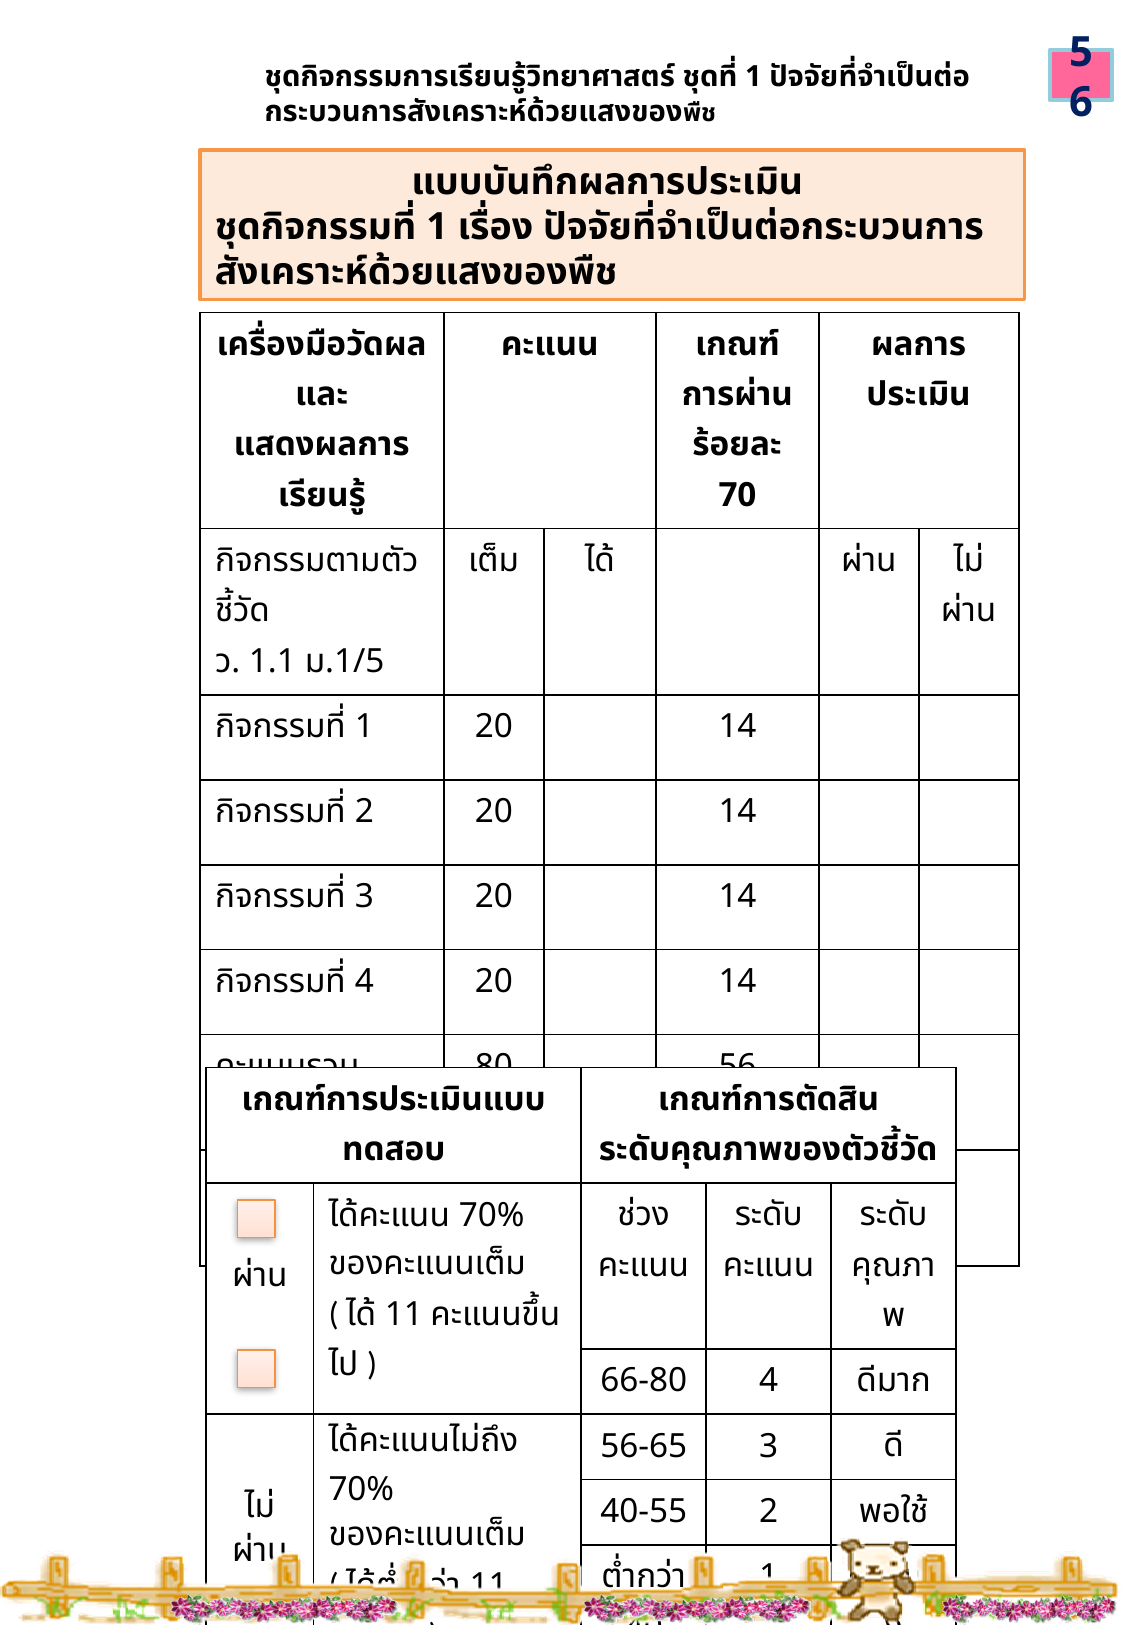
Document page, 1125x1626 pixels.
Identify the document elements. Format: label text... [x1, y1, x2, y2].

table_cell ดี [832, 1415, 955, 1479]
text_box แบบบันทึกผลการประเมิน ชุดกิจกรรมที่ 1 เรื่อง ปัจจัยที่จำเป็นต่อกระบวนการสังเคราะห์ด้วยแสงของพืช [198, 148, 1027, 302]
table_cell 4 [707, 1350, 830, 1413]
table_cell [545, 866, 655, 949]
table_cell [657, 529, 818, 694]
table_cell ได้ [545, 529, 655, 694]
table_cell [920, 866, 1018, 949]
table_cell ระดับคะแนน [707, 1184, 830, 1348]
text_box [237, 1199, 276, 1238]
table_cell ได้คะแนน 70% ของคะแนนเต็ม ( ได้ 11 คะแนนขึ้นไป ) [314, 1184, 580, 1413]
table_header เกณฑ์การผ่านร้อยละ 70 [657, 313, 818, 528]
table_cell คะแนนรวมทั้งหมด [201, 1035, 443, 1149]
table_cell [545, 781, 655, 864]
picture [0, 1537, 1125, 1625]
table_cell [545, 1035, 655, 1067]
table_cell ดีมาก [832, 1350, 955, 1413]
table_cell [545, 696, 655, 779]
table_cell [545, 950, 655, 1034]
table_cell [820, 781, 918, 864]
table_cell 20 [445, 781, 543, 864]
table_cell ได้คะแนนไม่ถึง 70% ของคะแนนเต็ม ( ได้ต่ำกว่า 11 คะแนน ) [314, 1415, 580, 1535]
table_cell 40-55 [582, 1480, 705, 1535]
table_cell ช่วงคะแนน [582, 1184, 705, 1348]
table_cell ไม่ผ่าน [920, 529, 1018, 694]
table_cell [920, 1035, 1018, 1149]
table_cell พอใช้ [832, 1480, 955, 1535]
table_cell 14 [657, 950, 818, 1034]
table_cell แบบทดสอบหลังเรียน [201, 1151, 205, 1265]
text_box 56 [1048, 48, 1114, 102]
text_box [237, 1349, 276, 1388]
table_cell [820, 866, 918, 949]
table_cell [920, 950, 1018, 1034]
table_cell กิจกรรมที่ 4 [201, 950, 443, 1034]
table_cell [920, 696, 1018, 779]
table_cell 80 [445, 1035, 543, 1067]
table_cell ผ่าน [207, 1184, 313, 1413]
table_cell [820, 696, 918, 779]
table_cell [957, 1151, 1018, 1265]
table_cell 20 [445, 866, 543, 949]
table_cell 14 [657, 866, 818, 949]
table_cell 2 [707, 1480, 830, 1535]
table_cell กิจกรรมที่ 1 [201, 696, 443, 779]
table_cell 20 [445, 950, 543, 1034]
table_header ผลการประเมิน [820, 313, 1018, 528]
table_cell [820, 1035, 918, 1067]
table_cell ไม่ผ่าน [207, 1415, 313, 1535]
table_cell 56-65 [582, 1415, 705, 1479]
table_cell 56 [657, 1035, 818, 1067]
text_box ชุดกิจกรรมการเรียนรู้วิทยาศาสตร์ ชุดที่ 1 ปัจจัยที่จำเป็นต่อกระบวนการสังเคราะห์ด้วยแสงของพืช [249, 49, 1085, 135]
table_cell [920, 781, 1018, 864]
table_cell 66-80 [582, 1350, 705, 1413]
table_header เครื่องมือวัดผลและ แสดงผลการเรียนรู้ [201, 313, 443, 528]
table_header คะแนน [445, 313, 655, 528]
table_cell ระดับคุณภาพ [832, 1184, 955, 1348]
table_cell กิจกรรมที่ 3 [201, 866, 443, 949]
table_cell กิจกรรมที่ 2 [201, 781, 443, 864]
table_cell [820, 950, 918, 1034]
table_header เกณฑ์การประเมินแบบทดสอบ [207, 1068, 580, 1182]
table_header เกณฑ์การตัดสิน ระดับคุณภาพของตัวชี้วัด [582, 1068, 955, 1182]
table_cell เต็ม [445, 529, 543, 694]
table_cell 3 [707, 1415, 830, 1479]
table_cell 14 [657, 696, 818, 779]
table_cell กิจกรรมตามตัวชี้วัด ว. 1.1 ม.1/5 [201, 529, 443, 694]
table_cell ผ่าน [820, 529, 918, 694]
table_cell 14 [657, 781, 818, 864]
table_cell 20 [445, 696, 543, 779]
